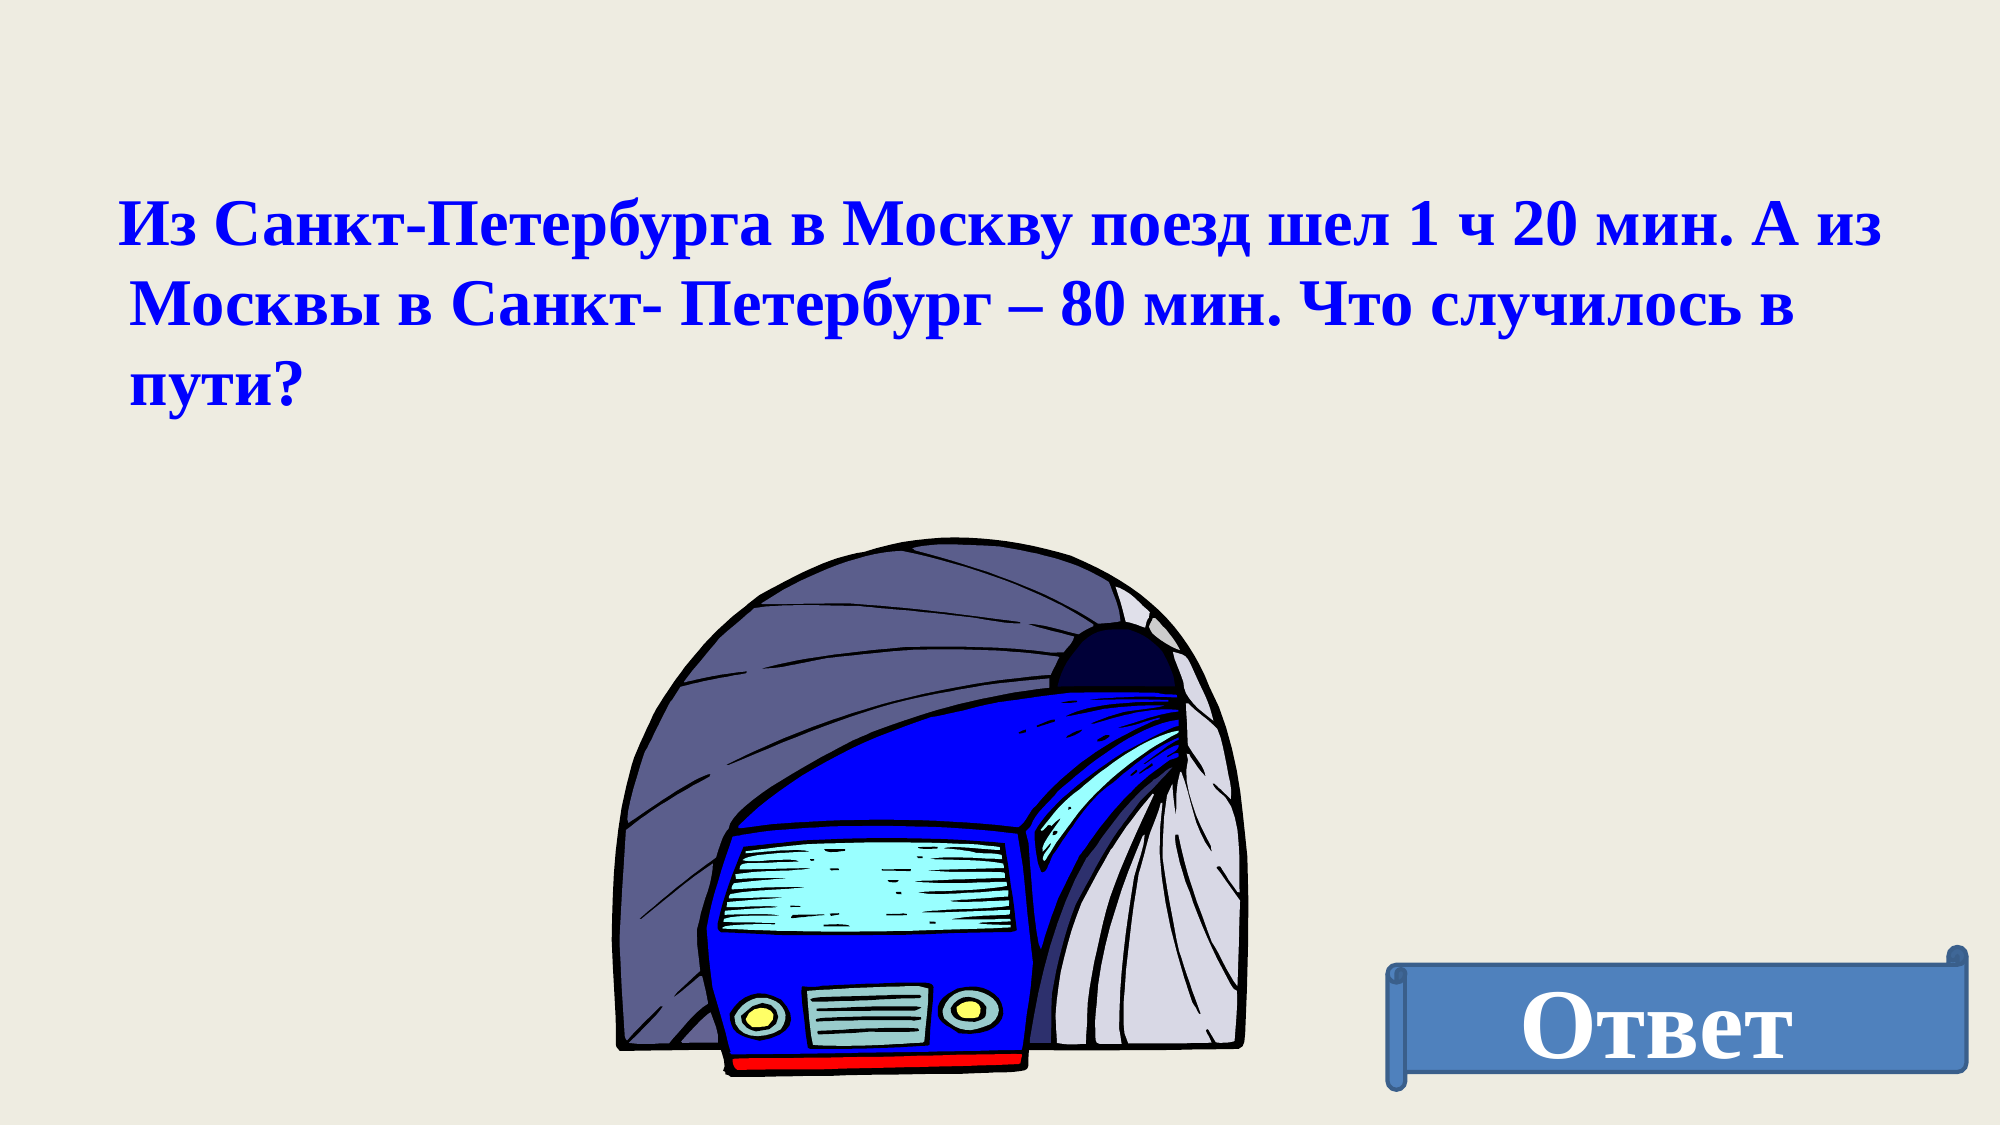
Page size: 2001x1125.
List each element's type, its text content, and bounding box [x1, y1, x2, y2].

picture [611, 528, 1250, 1078]
list Из Санкт-Петербурга в Москву поезд шел 1 ч 20 мин. А из Москвы в Санкт- Петербург – 80 мин. Что случилось в пути? [58, 78, 1948, 822]
text_box Ответ [1385, 944, 1969, 1092]
